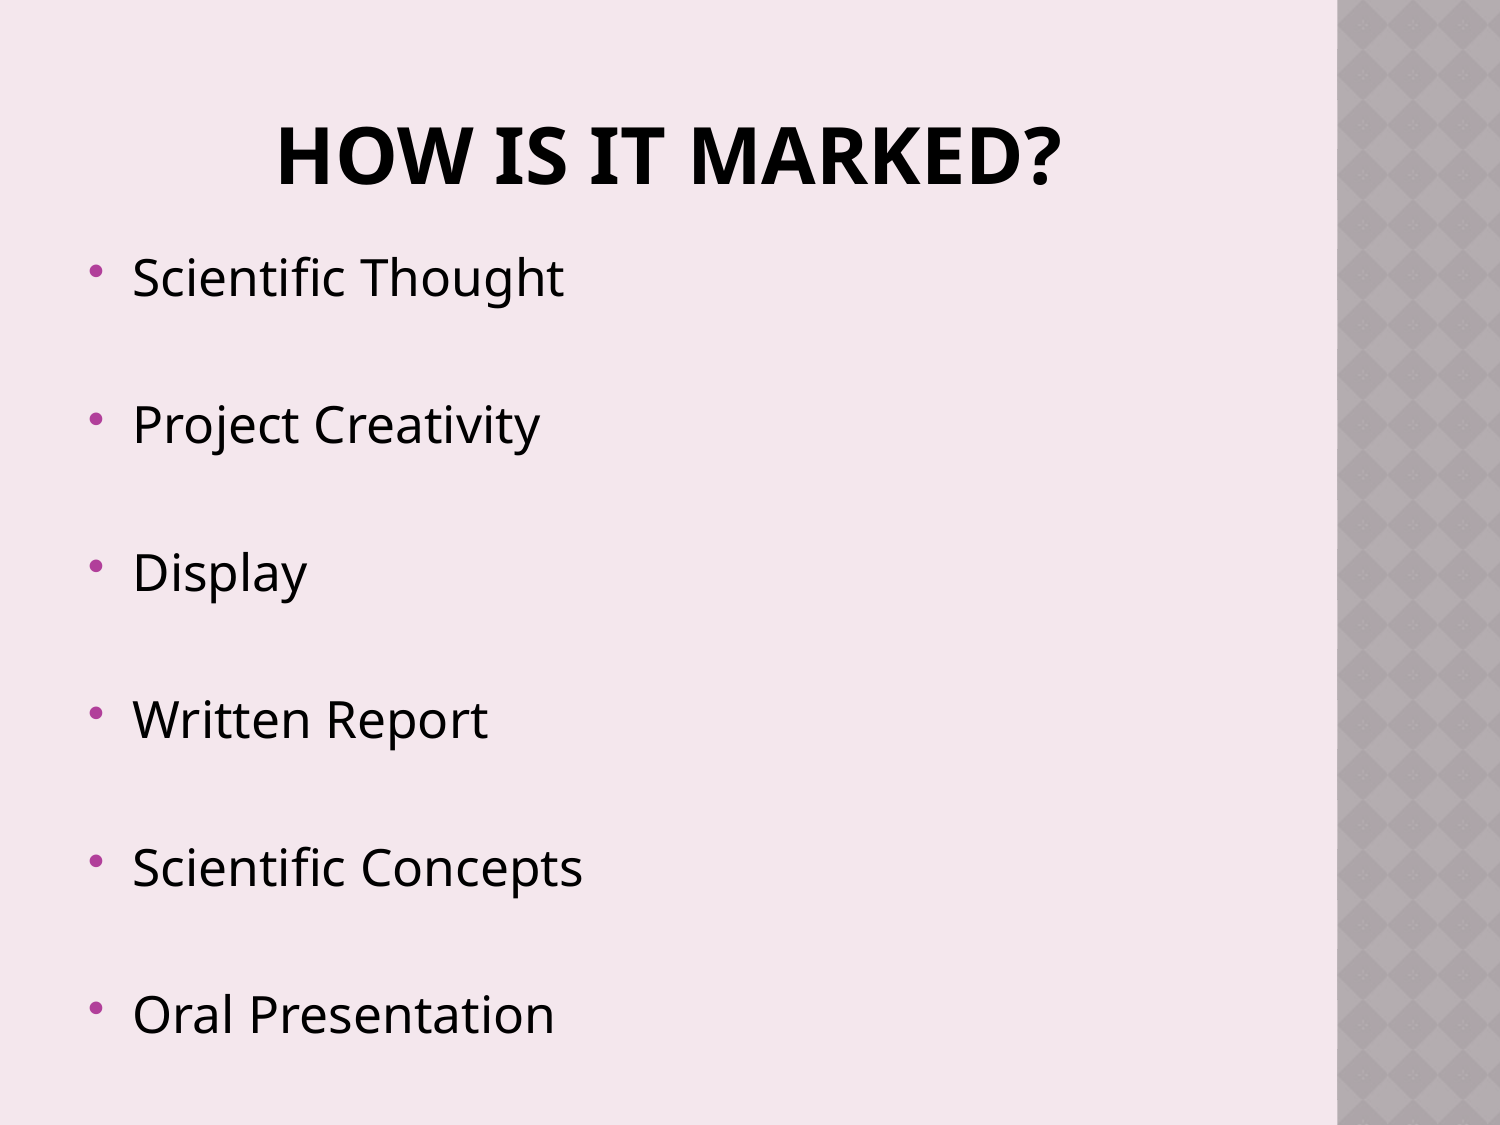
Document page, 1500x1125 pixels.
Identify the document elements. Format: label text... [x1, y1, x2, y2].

title How is it marked? [75, 52, 1263, 200]
list Scientific Thought Project Creativity Display Written Report Scientific Concepts Oral Presentation [75, 237, 1263, 1059]
